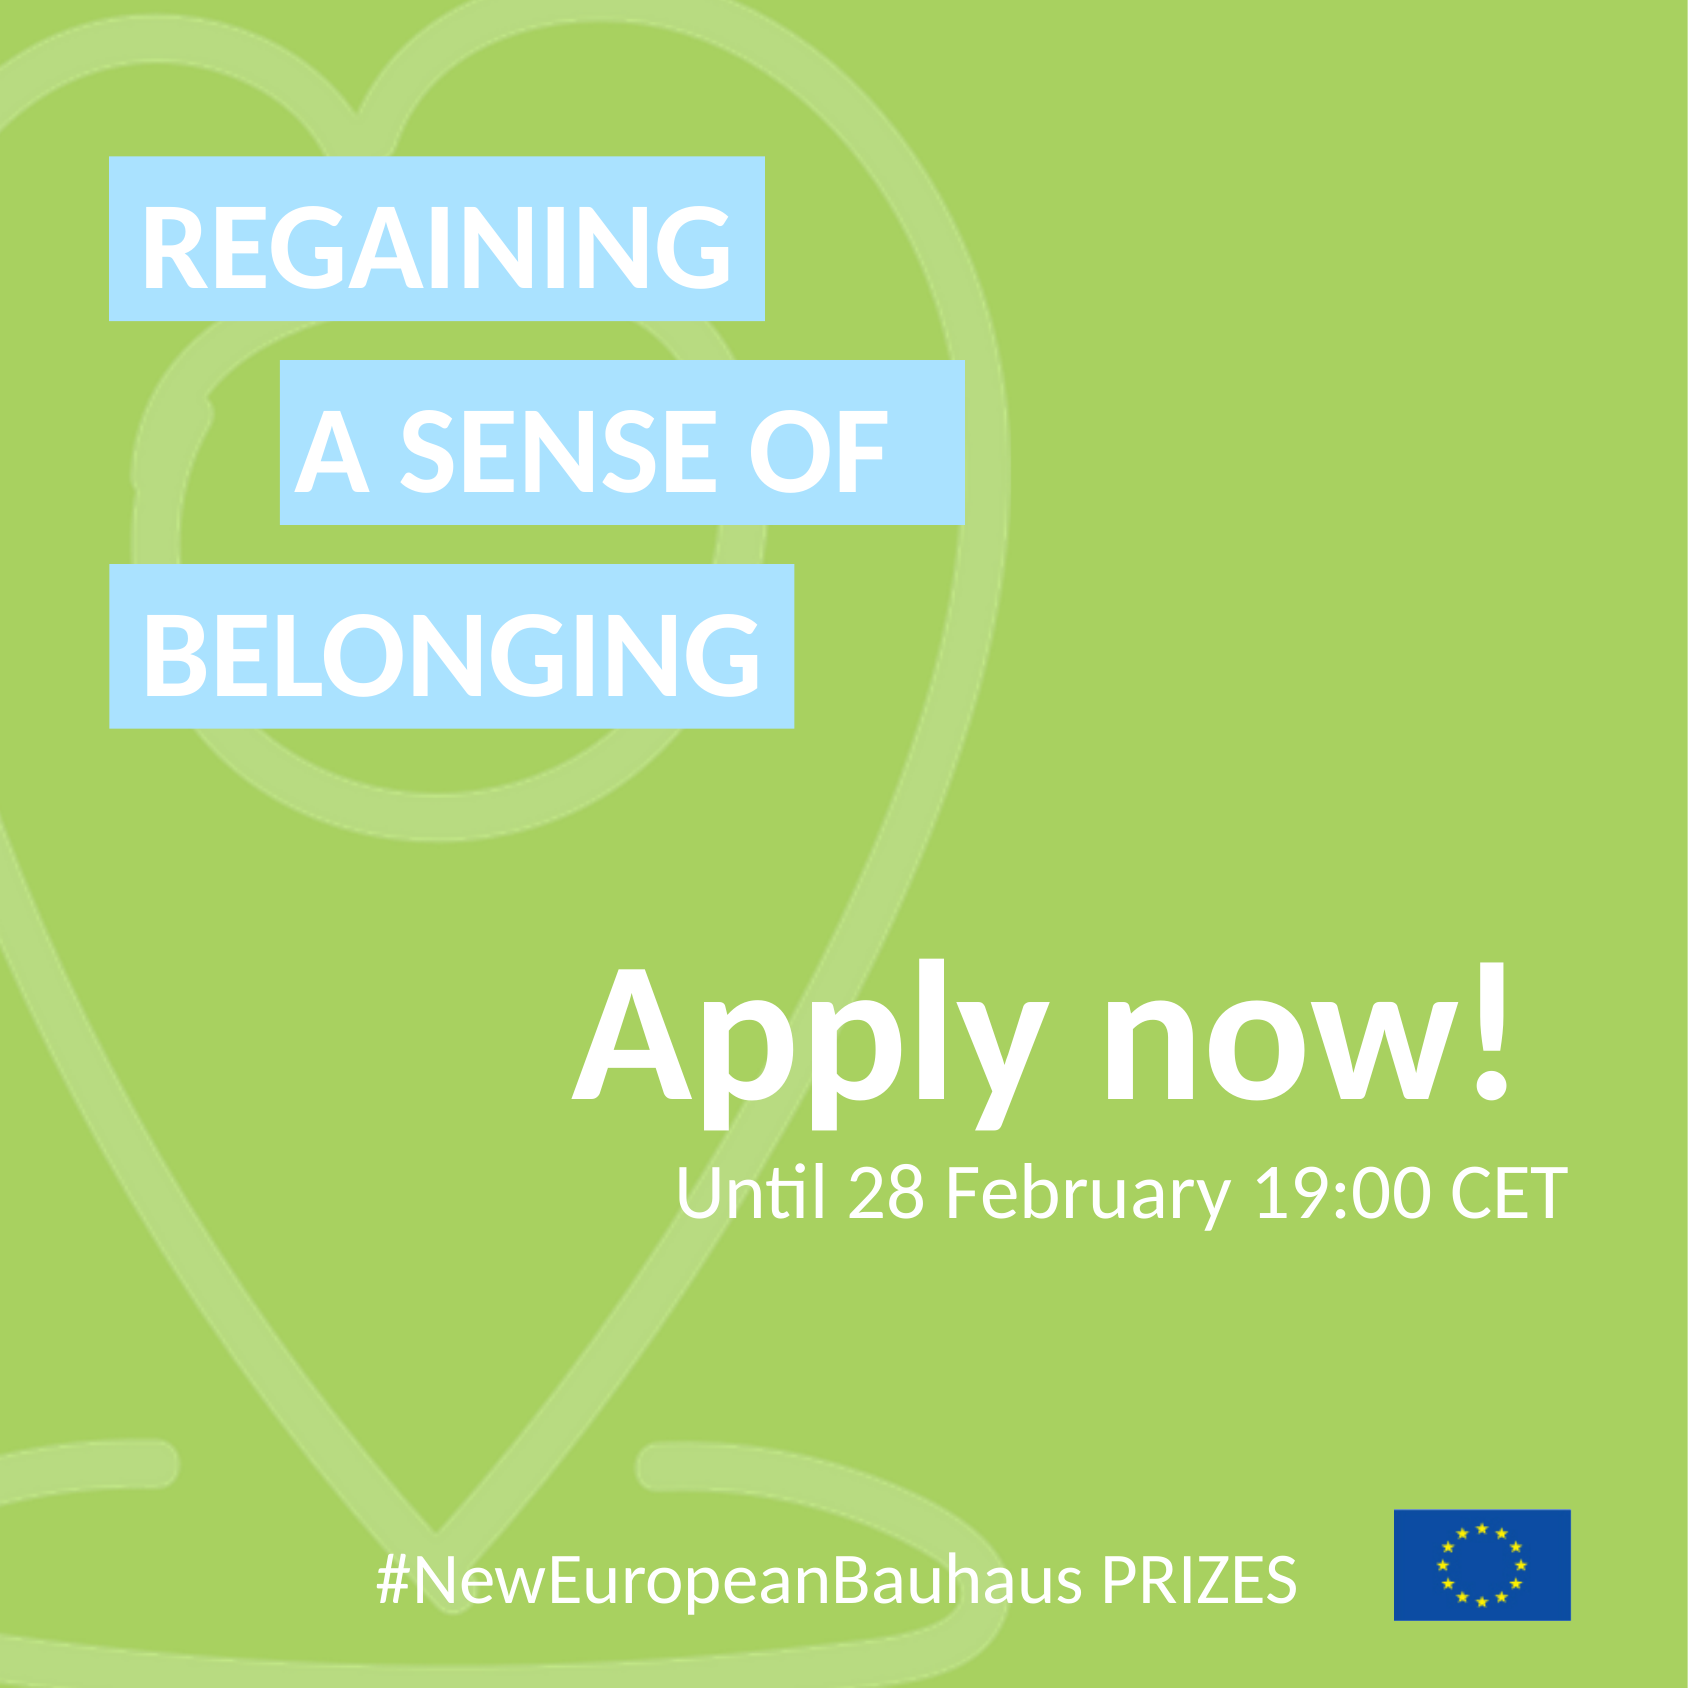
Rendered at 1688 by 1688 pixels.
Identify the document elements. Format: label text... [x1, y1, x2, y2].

text_box REGAINING [109, 156, 765, 322]
text_box BELONGING [109, 564, 795, 729]
picture [0, 0, 1688, 1688]
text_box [360, 1509, 1572, 1627]
text_box Apply now! Until 28 February 19:00 CET [163, 878, 1587, 1256]
text_box A SENSE OF [279, 360, 965, 525]
